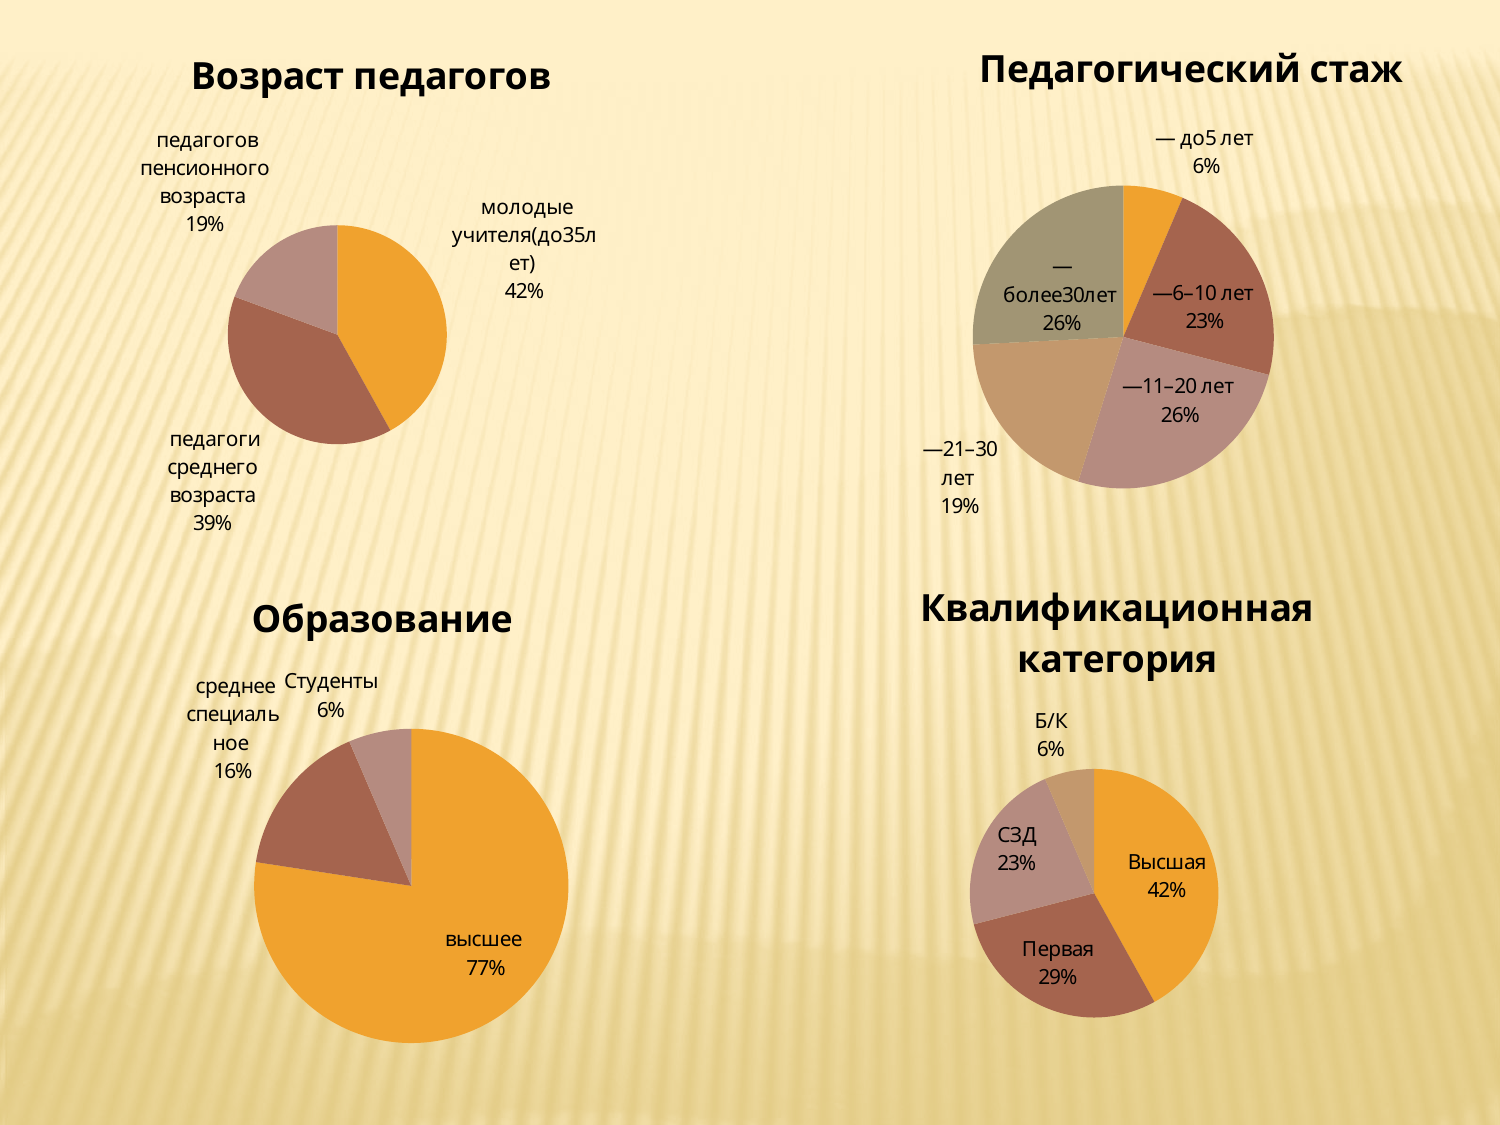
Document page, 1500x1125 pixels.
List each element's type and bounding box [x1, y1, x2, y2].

chart [76, 18, 667, 552]
chart [88, 562, 677, 1094]
chart [820, 18, 1414, 1087]
